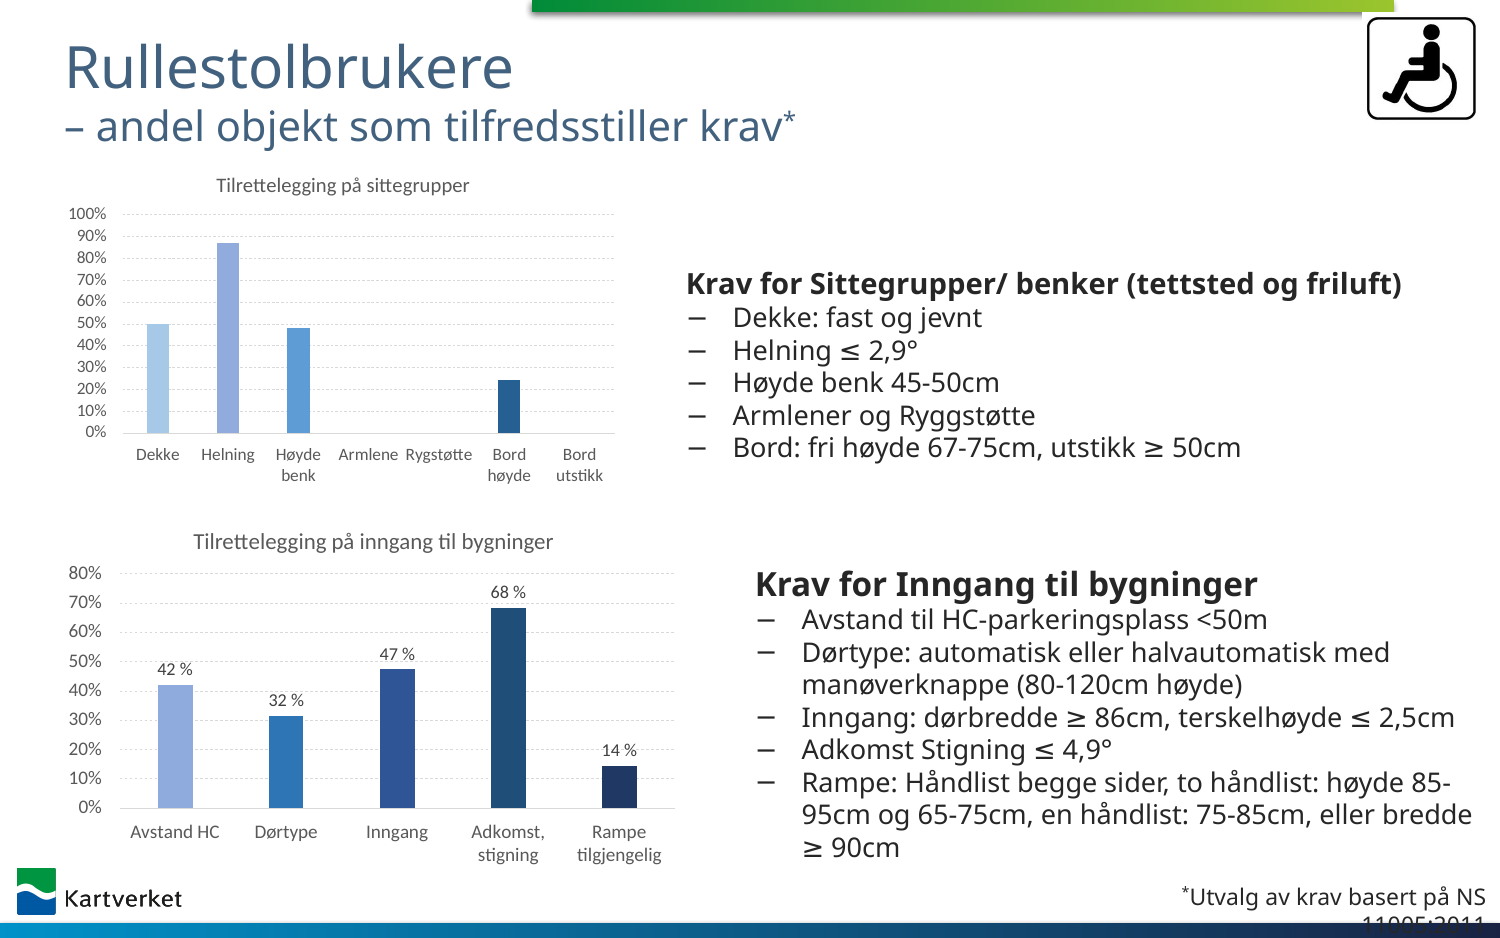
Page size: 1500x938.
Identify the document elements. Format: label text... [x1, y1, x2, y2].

picture [62, 166, 625, 492]
picture [1362, 12, 1481, 126]
text_box Krav for Sittegrupper/ benker (tettsted og friluft) Dekke: fast og jevnt Helning ≤ 2,9° Høyde benk 45-50cm Armlener og Ryggstøtte Bord: fri høyde 67-75cm, utstikk ≥ 50cm [670, 258, 1418, 471]
text_box *Utvalg av krav basert på NS 11005:2011 [1068, 873, 1500, 938]
text_box Krav for Inngang til bygninger Avstand til HC-parkeringsplass <50m Dørtype: automatisk eller halvautomatisk med manøverknappe (80-120cm høyde) Inngang: dørbredde ≥ 86cm, terskelhøyde ≤ 2,5cm Adkomst Stigning ≤ 4,9° Rampe: Håndlist begge sider, to håndlist: høyde 85-95cm og 65-75cm, en håndlist: 75-85cm, eller bredde ≥ 90cm [740, 555, 1491, 870]
picture [62, 520, 686, 874]
text_box Rullestolbrukere – andel objekt som tilfredsstiller krav* [49, 25, 1431, 158]
